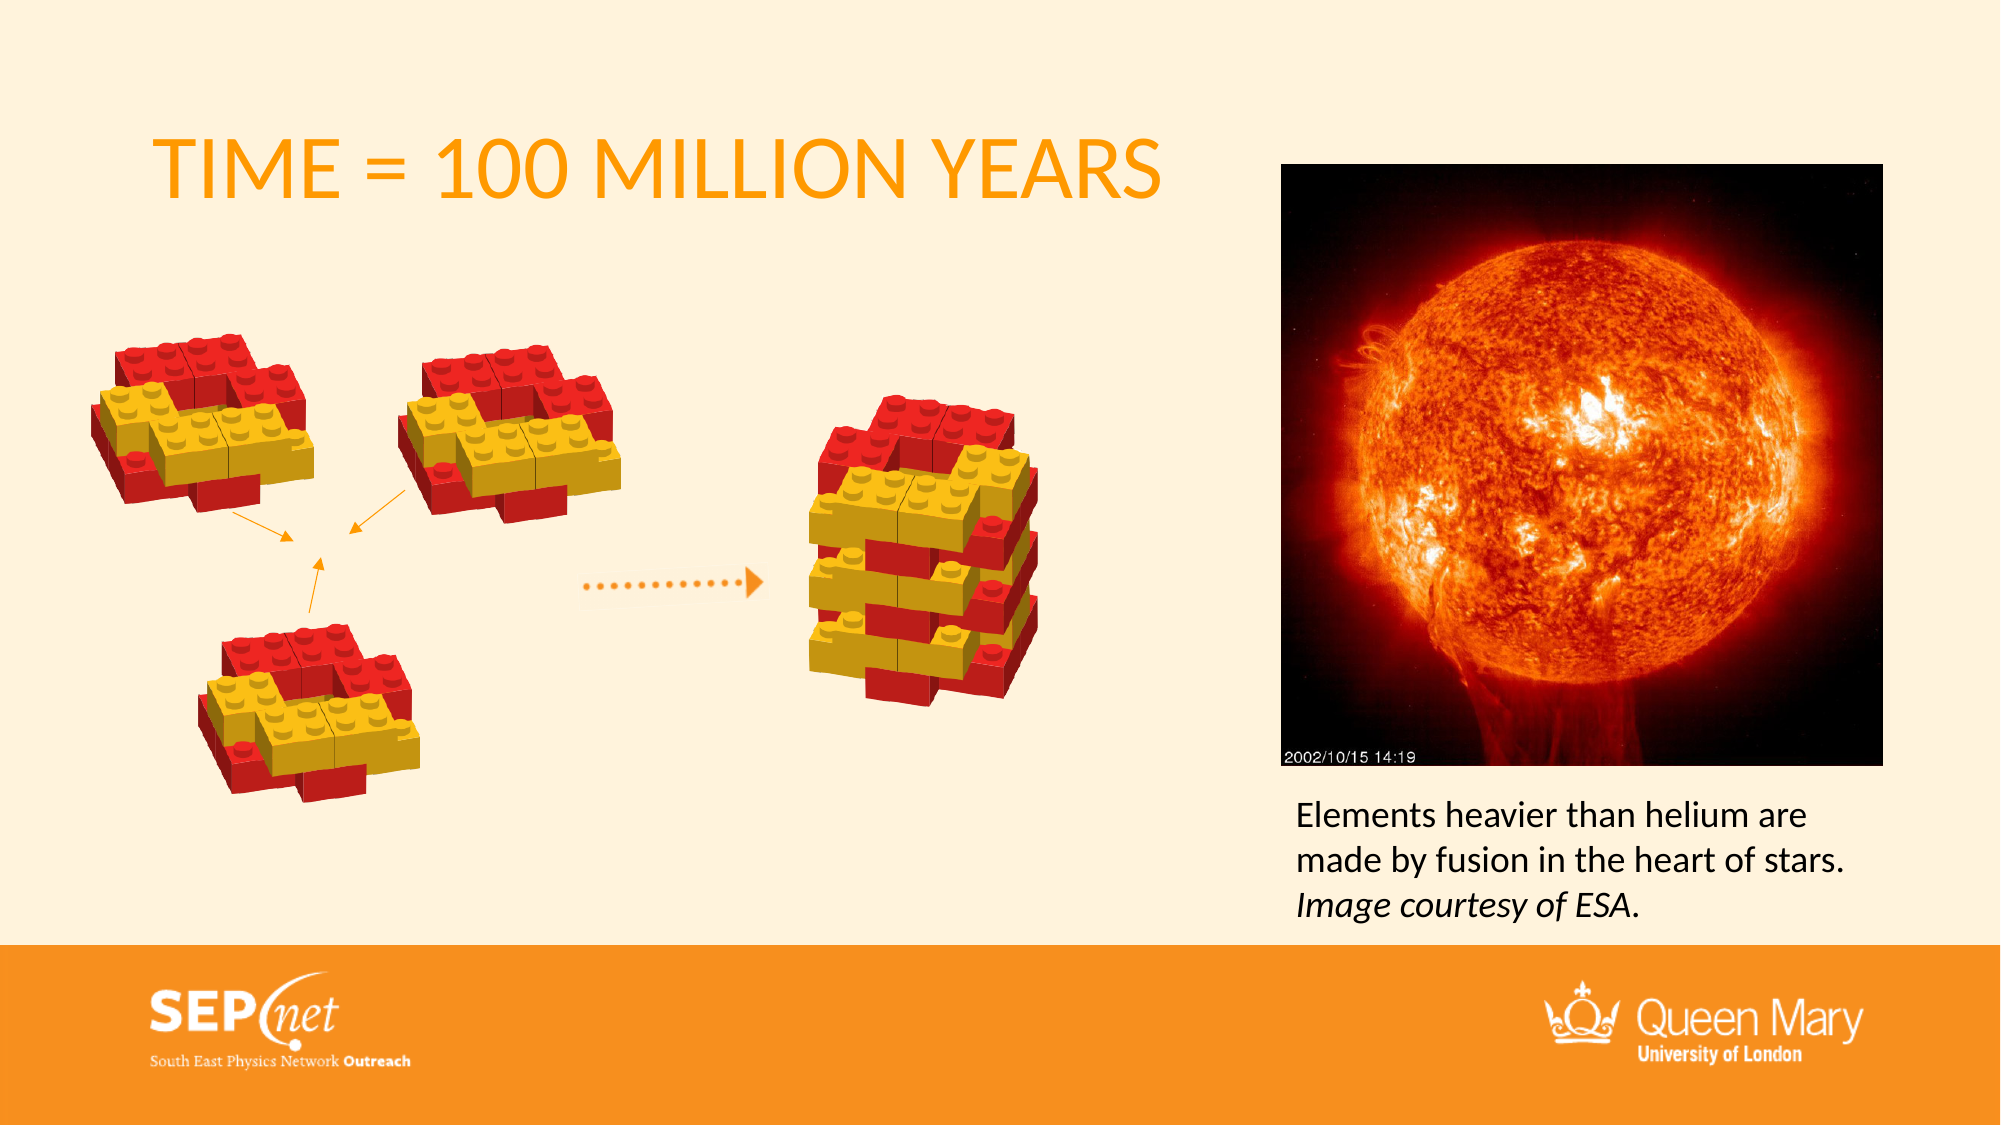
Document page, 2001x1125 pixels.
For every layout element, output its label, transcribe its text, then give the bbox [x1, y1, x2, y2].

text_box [232, 512, 294, 542]
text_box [309, 557, 321, 613]
text_box Elements heavier than helium are made by fusion in the heart of stars. Image courtesy of ESA. [1281, 782, 1883, 933]
title TIME = 100 MILLION YEARS [137, 59, 1863, 278]
picture [0, 0, 2001, 1125]
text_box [349, 490, 406, 535]
